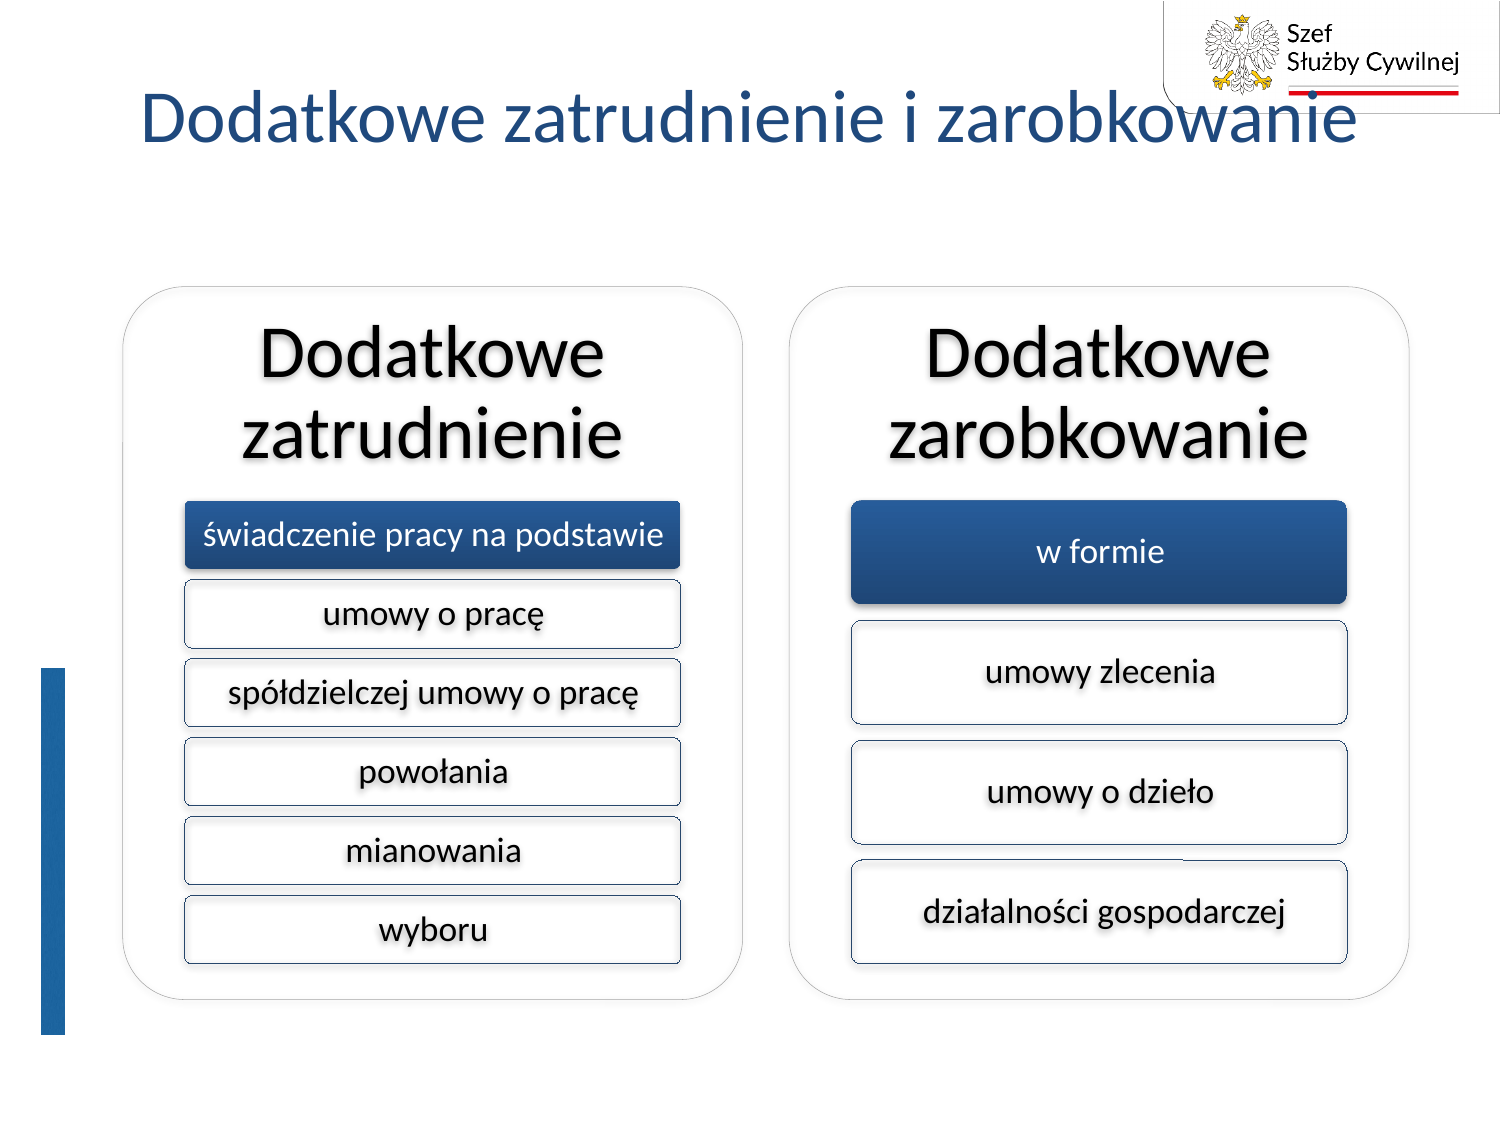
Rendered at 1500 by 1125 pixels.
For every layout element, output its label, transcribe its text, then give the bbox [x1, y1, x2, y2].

picture [1163, 0, 1500, 114]
title Dodatkowe zatrudnienie i zarobkowanie [100, 60, 1400, 185]
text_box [121, 286, 1410, 1000]
picture [41, 668, 65, 1035]
